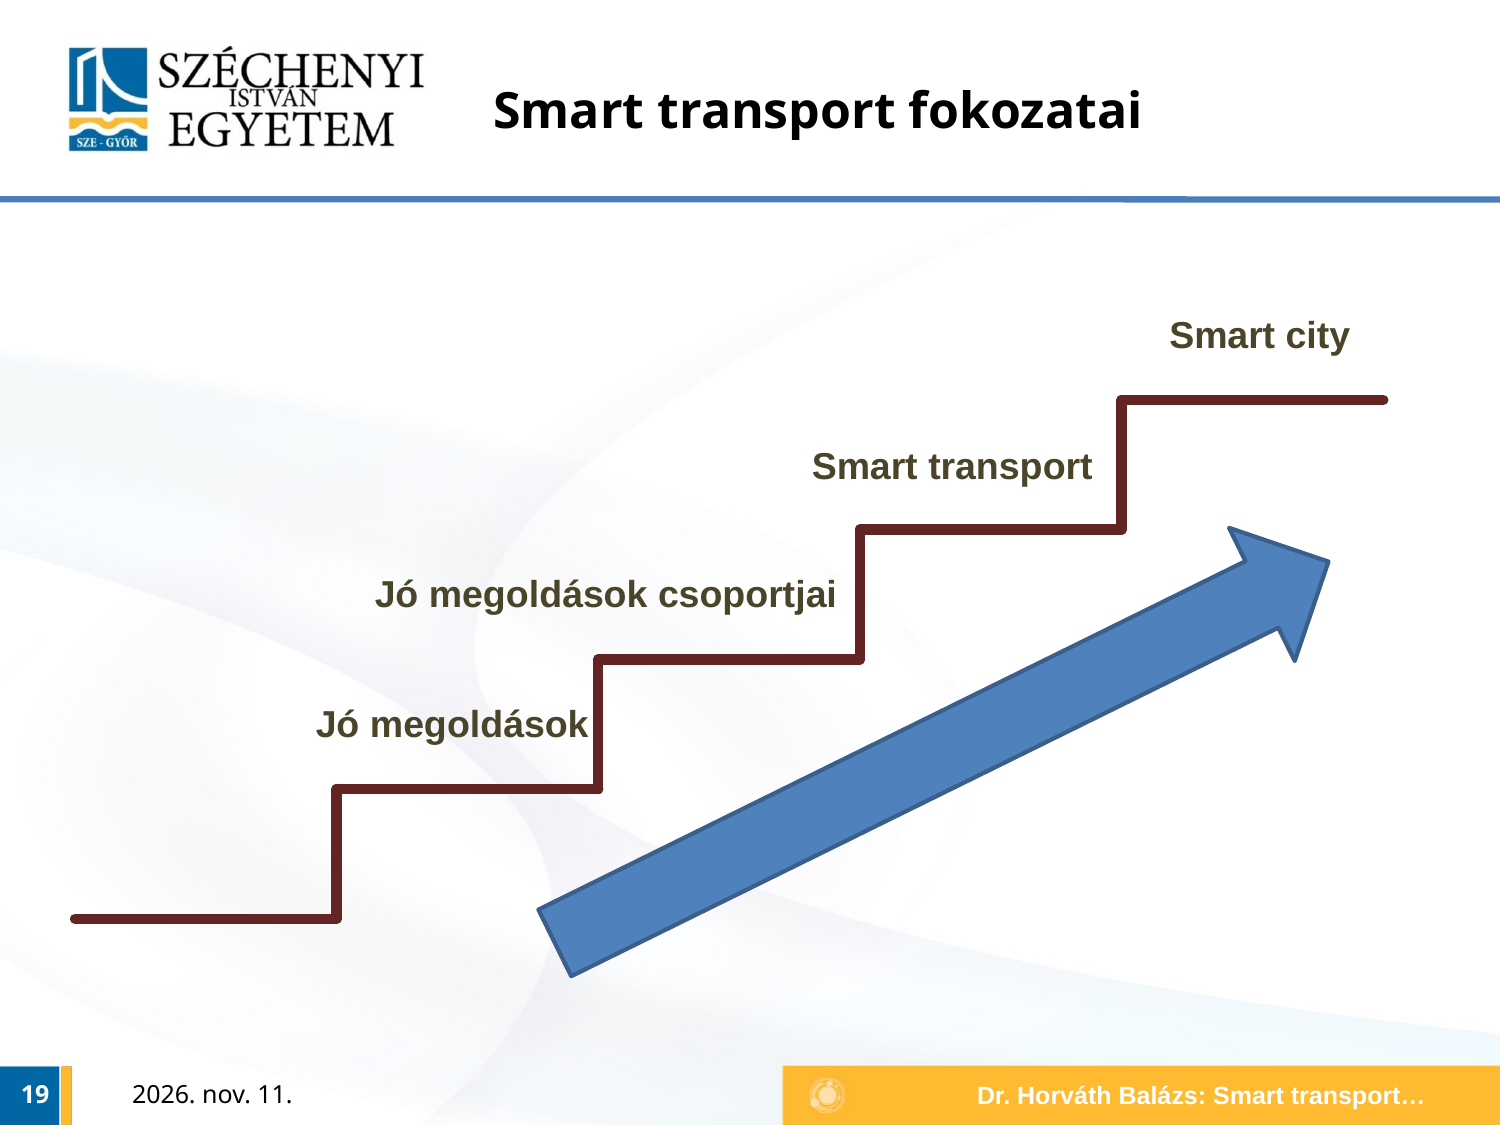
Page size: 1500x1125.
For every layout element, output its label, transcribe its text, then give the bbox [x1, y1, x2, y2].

slide_number 2014. szeptember 10. [117, 1065, 550, 1125]
title Smart transport fokozatai [478, 45, 1425, 173]
text_box Smart city [1154, 303, 1426, 363]
slide_number 19 [0, 1065, 71, 1125]
text_box [544, 927, 676, 979]
picture [0, 203, 1500, 1125]
picture [0, 0, 1500, 196]
footer Dr. Horváth Balázs: Smart transport… [878, 1065, 1442, 1125]
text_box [74, 399, 1384, 919]
